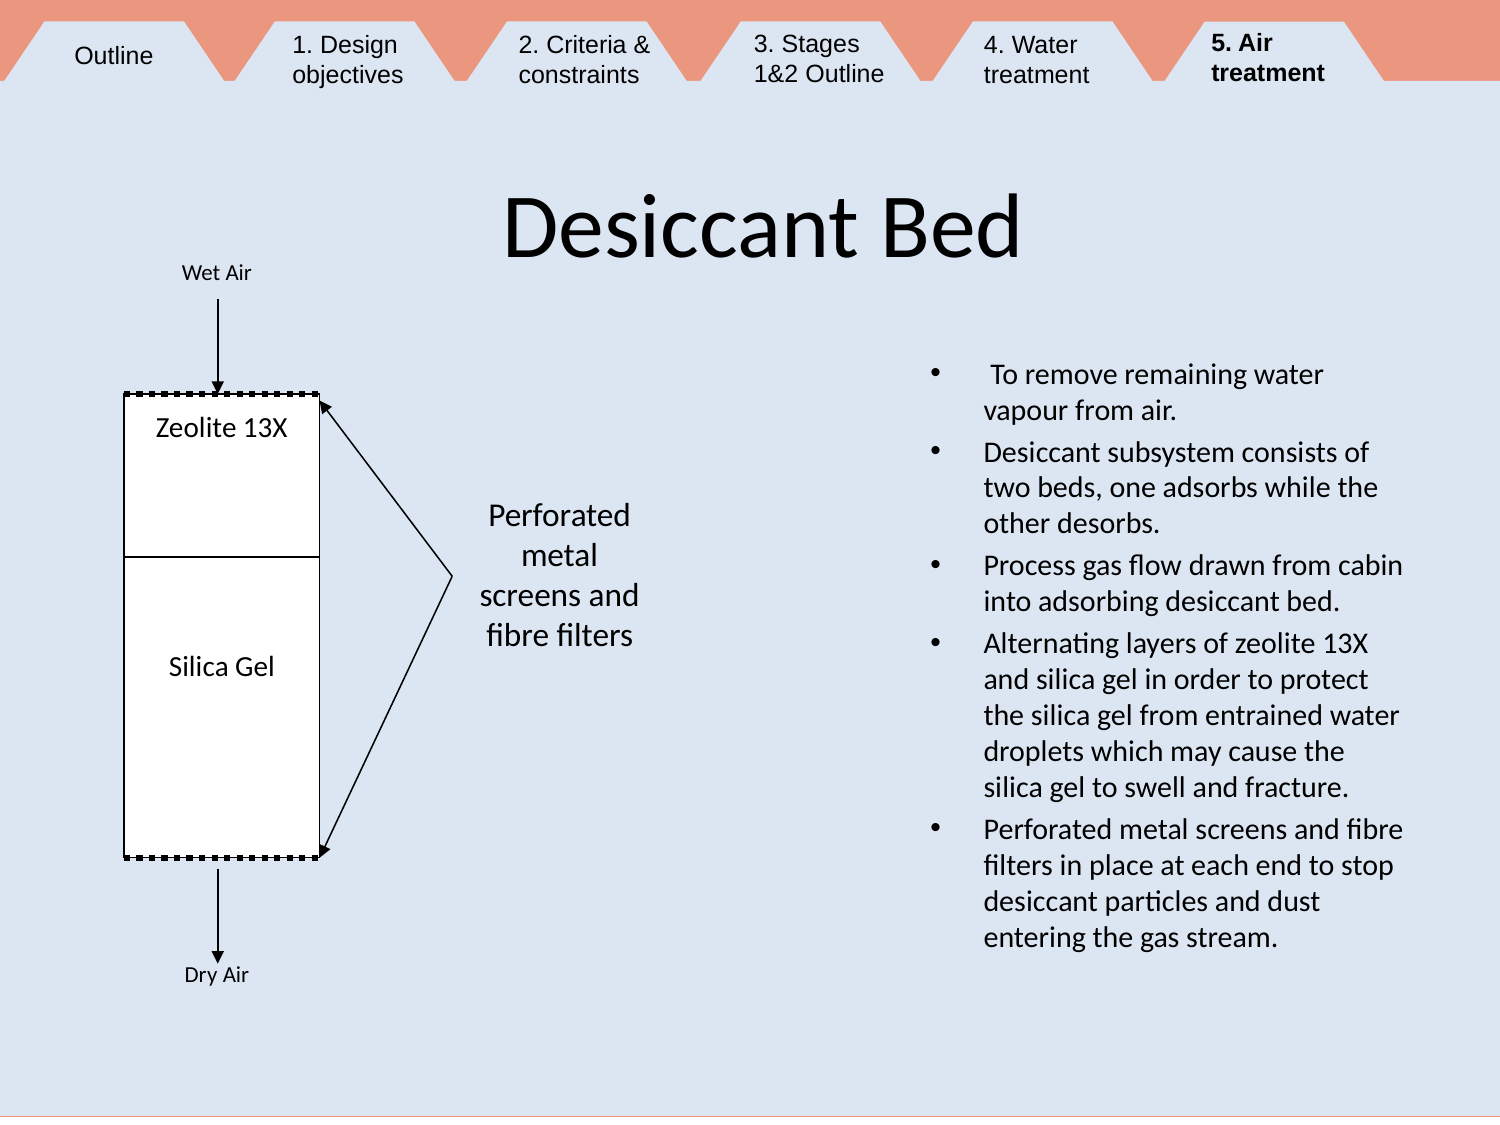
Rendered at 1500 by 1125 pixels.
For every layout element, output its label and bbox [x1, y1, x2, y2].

picture [0, 0, 1500, 1117]
text_box [123, 249, 668, 1018]
